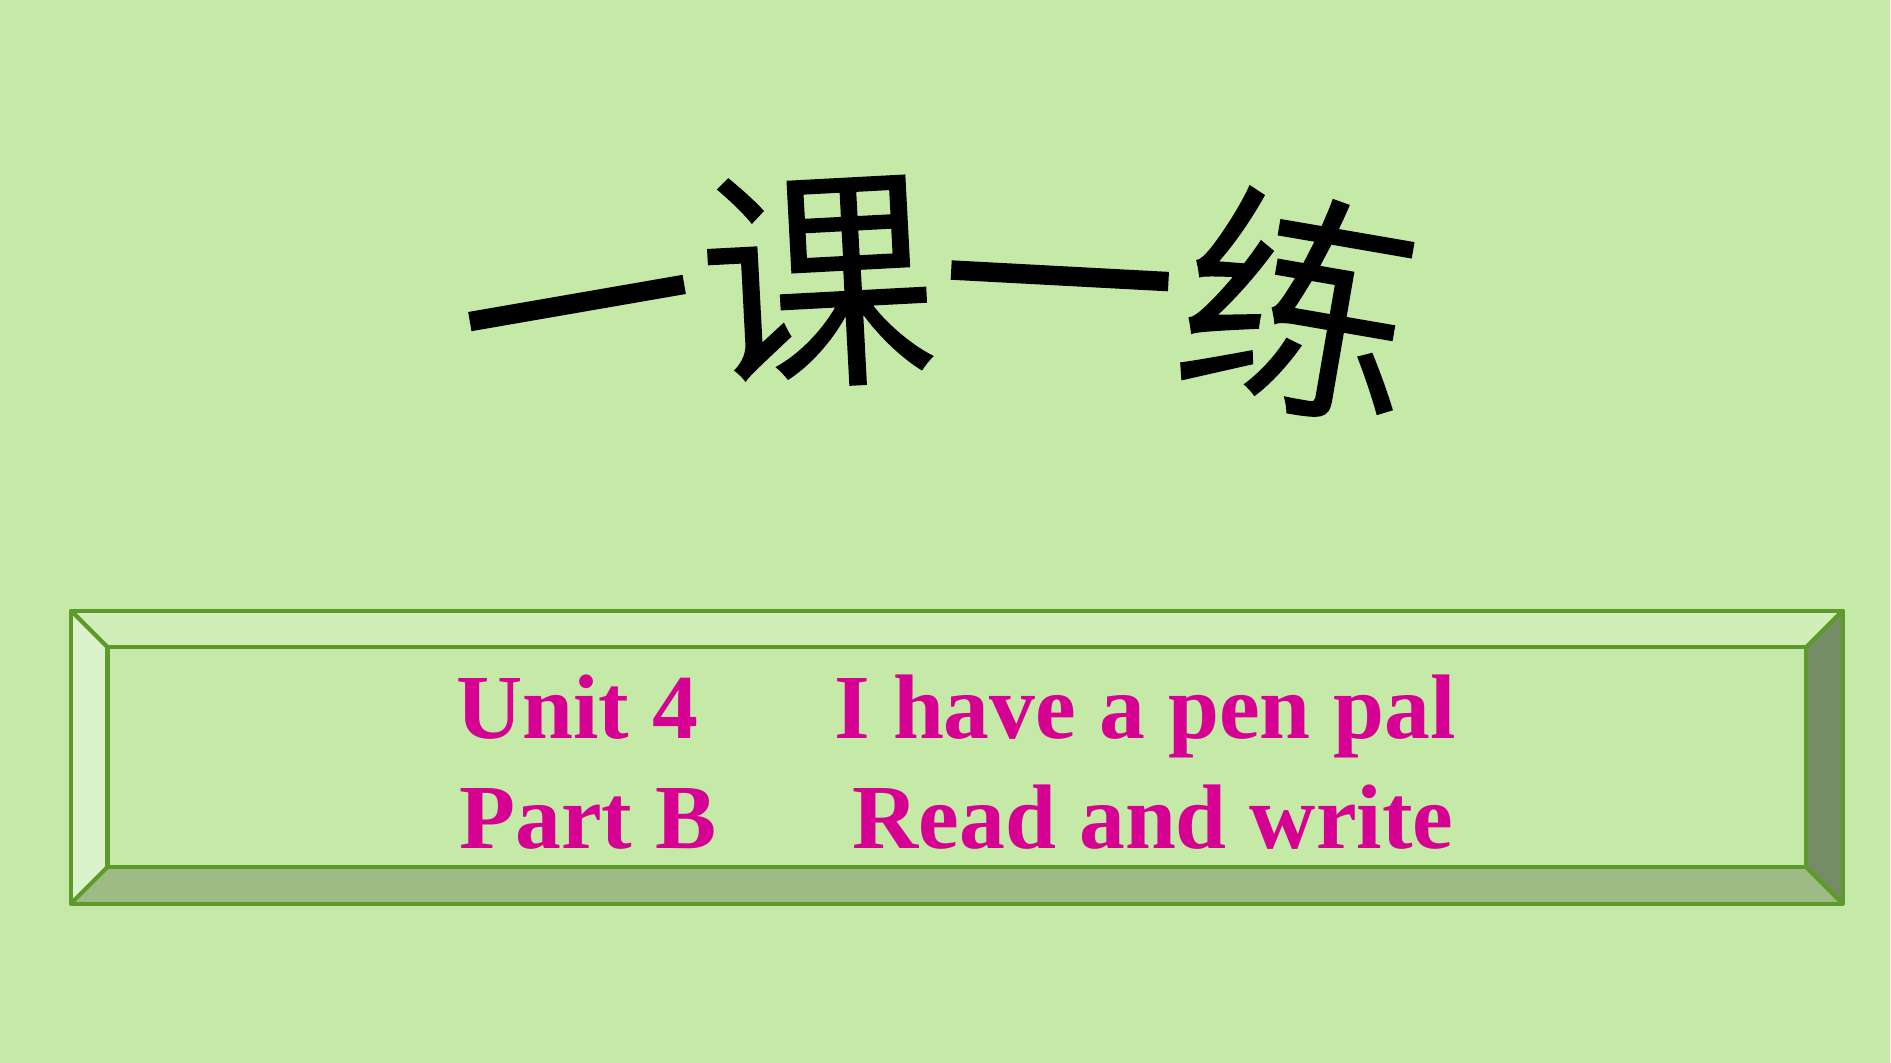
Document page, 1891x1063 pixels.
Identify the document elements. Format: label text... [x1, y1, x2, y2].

text_box Unit 4 I have a pen pal Part B Read and write [69, 609, 1845, 906]
